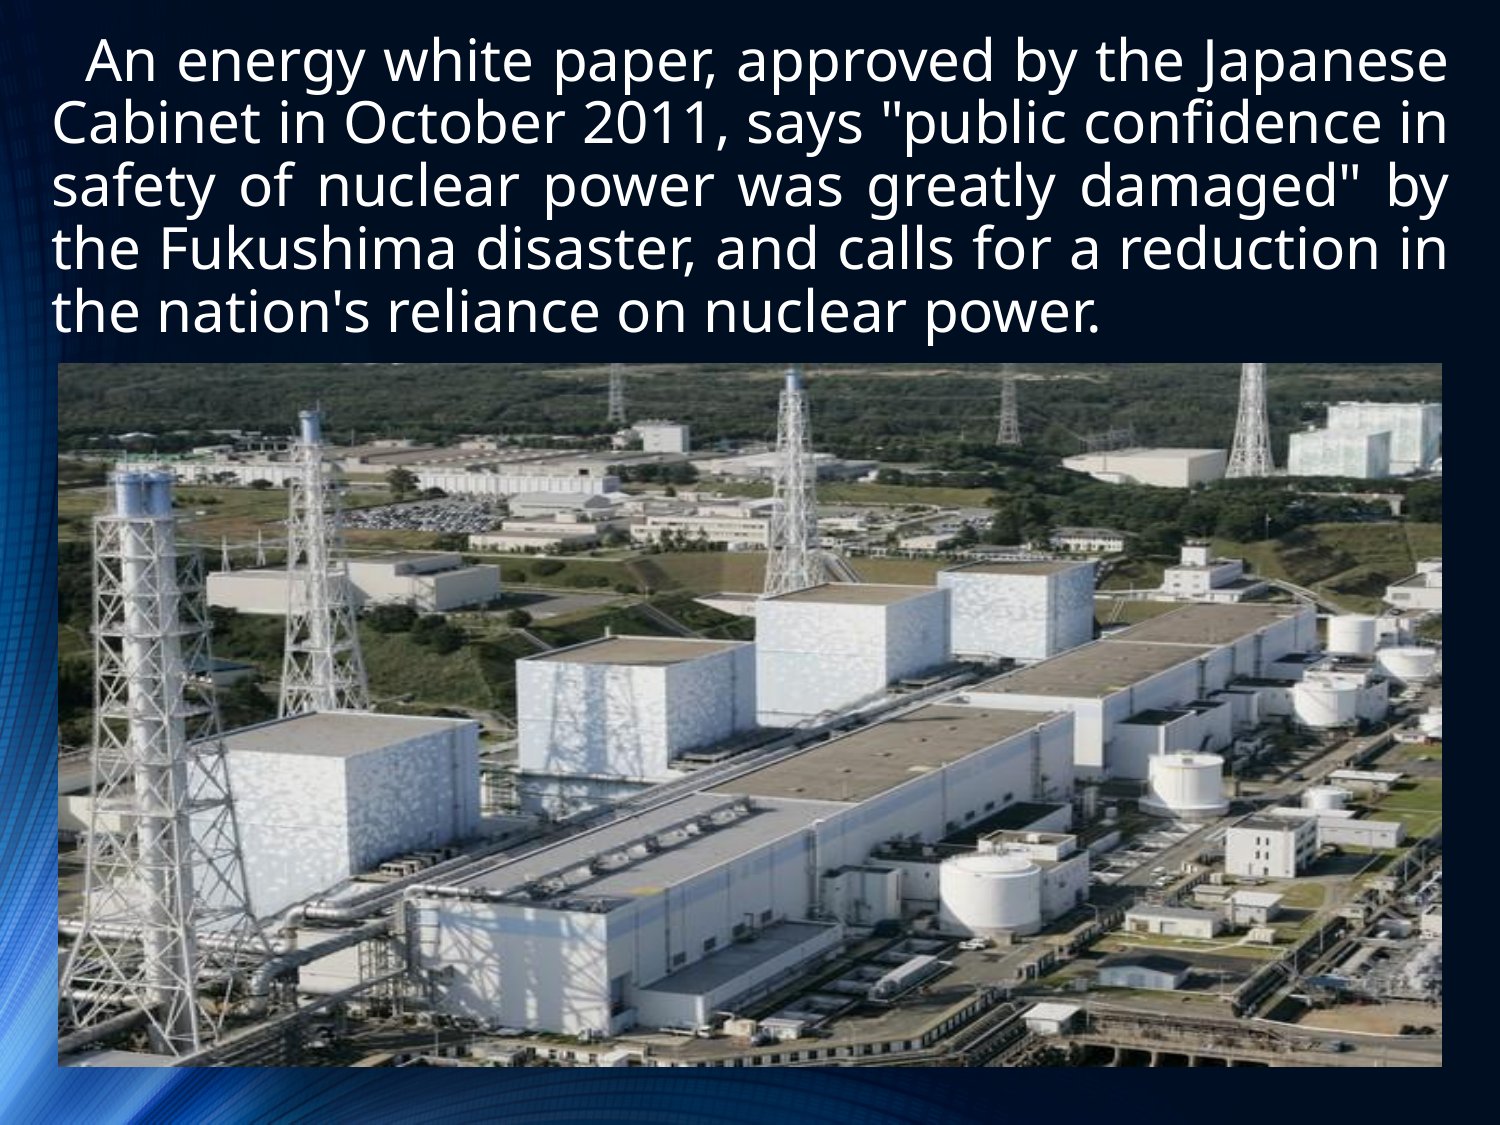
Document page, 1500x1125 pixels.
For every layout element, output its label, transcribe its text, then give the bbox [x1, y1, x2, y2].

picture [0, 0, 1500, 1125]
list An energy white paper, approved by the Japanese Cabinet in October 2011, says "public confidence in safety of nuclear power was greatly damaged" by the Fukushima disaster, and calls for a reduction in the nation's reliance on nuclear power. [0, 23, 1465, 706]
